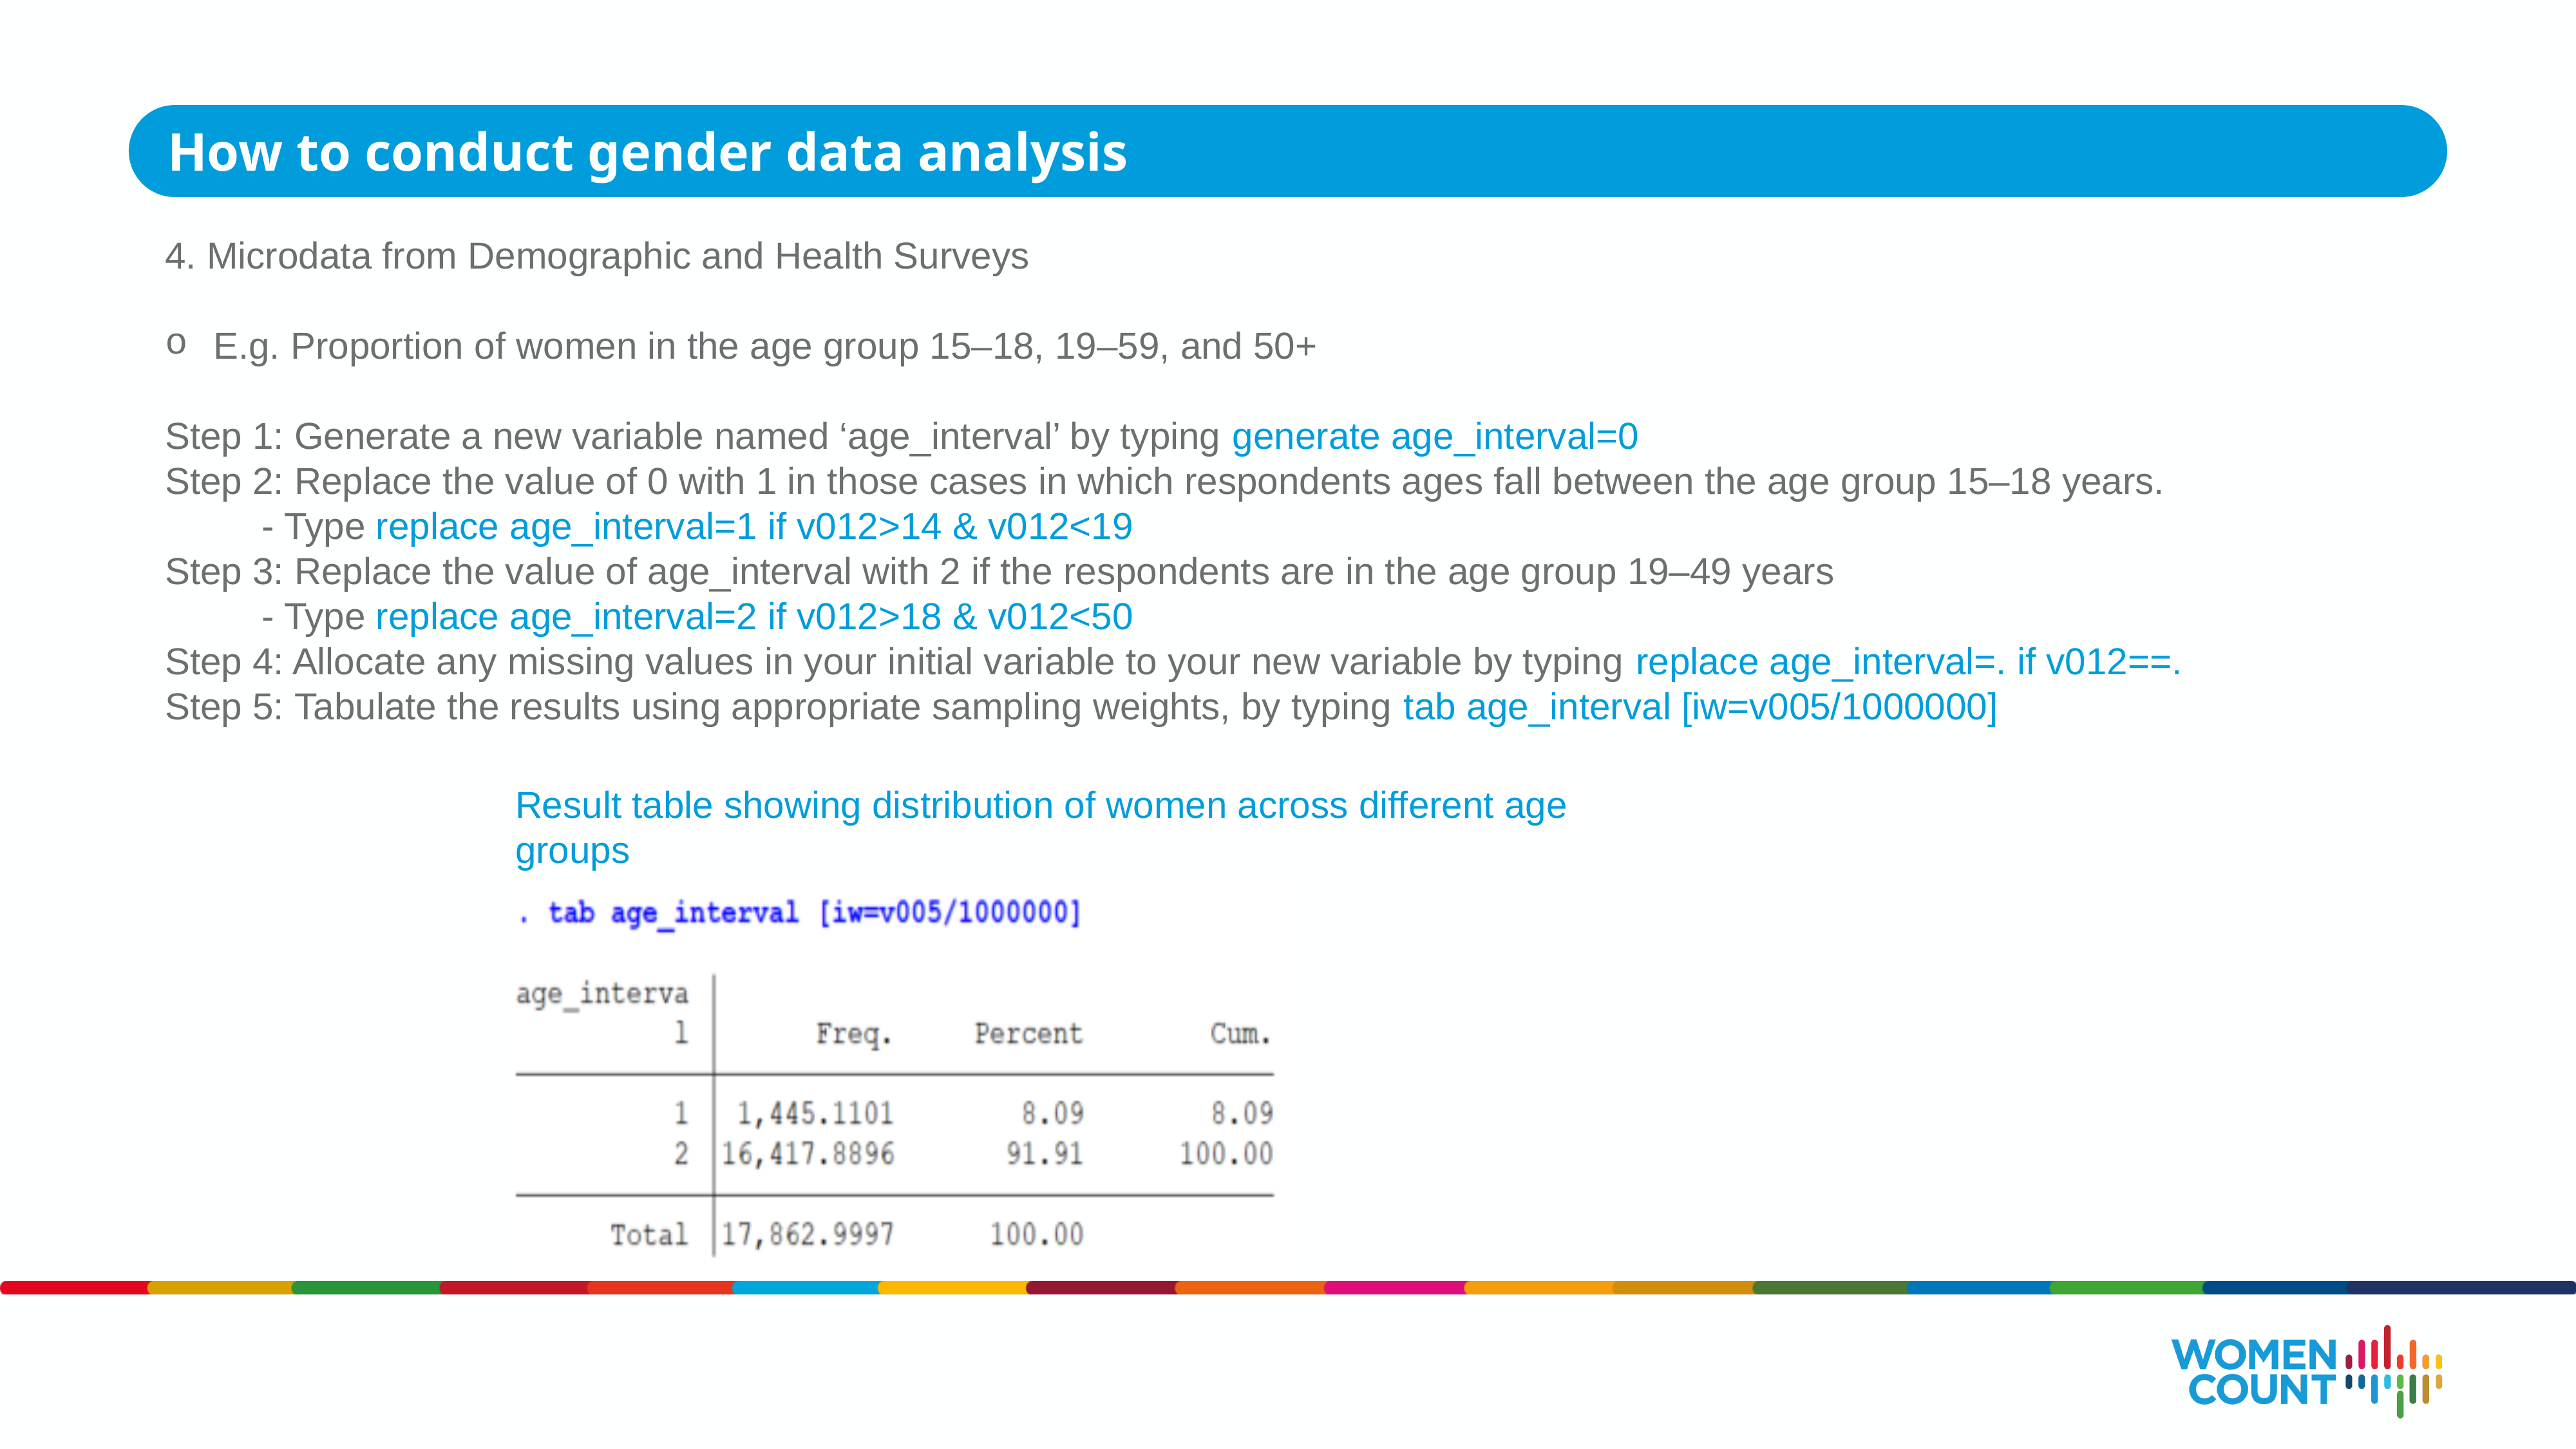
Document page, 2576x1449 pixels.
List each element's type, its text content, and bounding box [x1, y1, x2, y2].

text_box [515, 781, 1582, 1279]
list How to conduct gender data analysis [167, 119, 2411, 245]
list 4. Microdata from Demographic and Health Surveys E.g. Proportion of women in the age group 15–18, 19–59, and 50+ Step 1: Generate a new variable named ‘age_interval’ by typing generate age_interval=0 Step 2: Replace the value of 0 with 1 in those cases in which respondents ages fall between the age group 15–18 years. - Type replace age_interval=1 if v012>14 & v012<19 Step 3: Replace the value of age_interval with 2 if the respondents are in the age group 19–49 years - Type replace age_interval=2 if v012>18 & v012<50 Step 4: Allocate any missing values in your initial variable to your new variable by typing replace age_interval=. if v012==. Step 5: Tabulate the results using appropriate sampling weights, by typing tab age_interval [iw=v005/1000000] [165, 231, 2409, 869]
